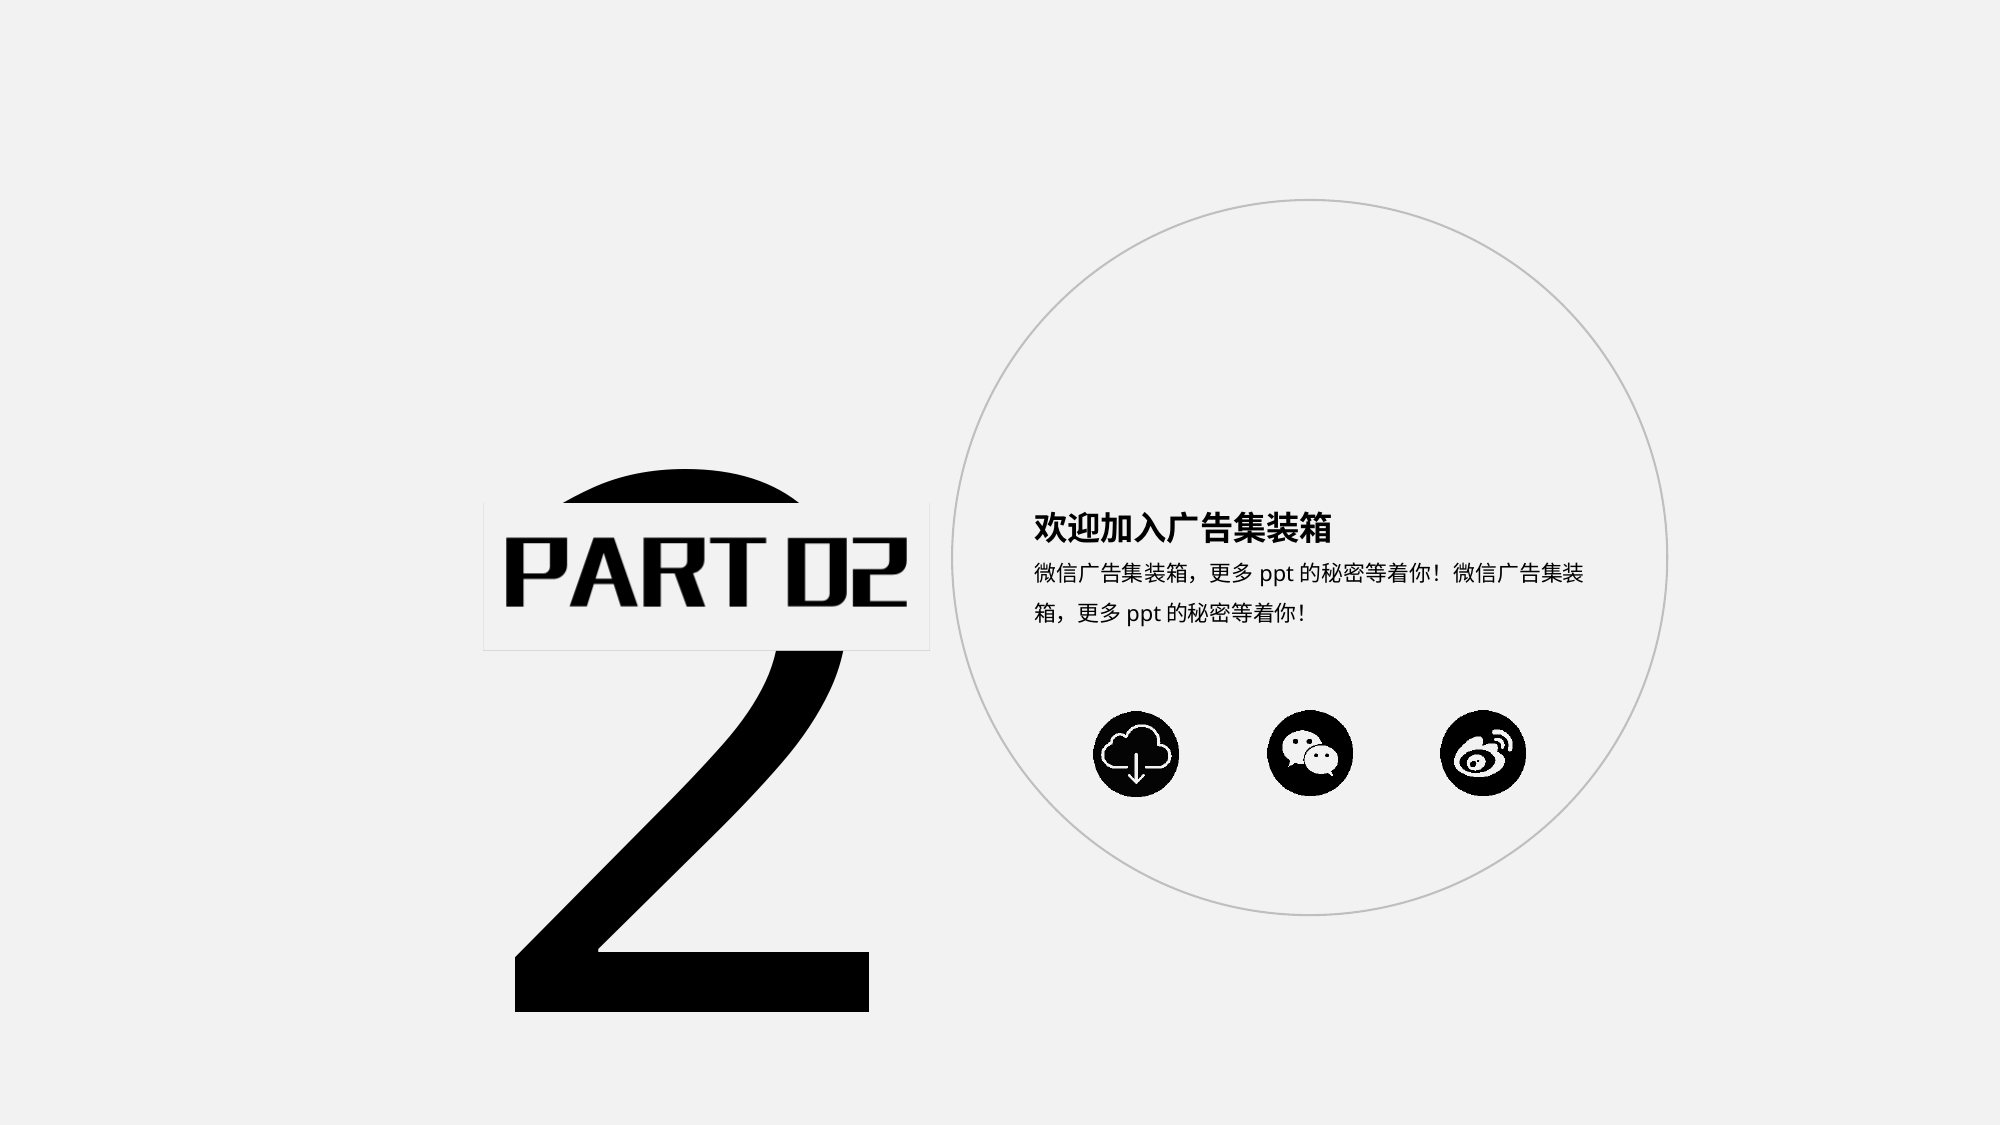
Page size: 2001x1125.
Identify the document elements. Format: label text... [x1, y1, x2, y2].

text_box [955, 198, 1669, 917]
text_box 欢迎加入广告集装箱 微信广告集装箱，更多ppt的秘密等着你！微信广告集装箱，更多ppt的秘密等着你！ [1019, 479, 1600, 633]
picture [457, 503, 955, 668]
picture [1093, 711, 1179, 797]
picture [1267, 710, 1353, 796]
picture [1440, 710, 1526, 796]
text_box 2 [324, 0, 1064, 1125]
